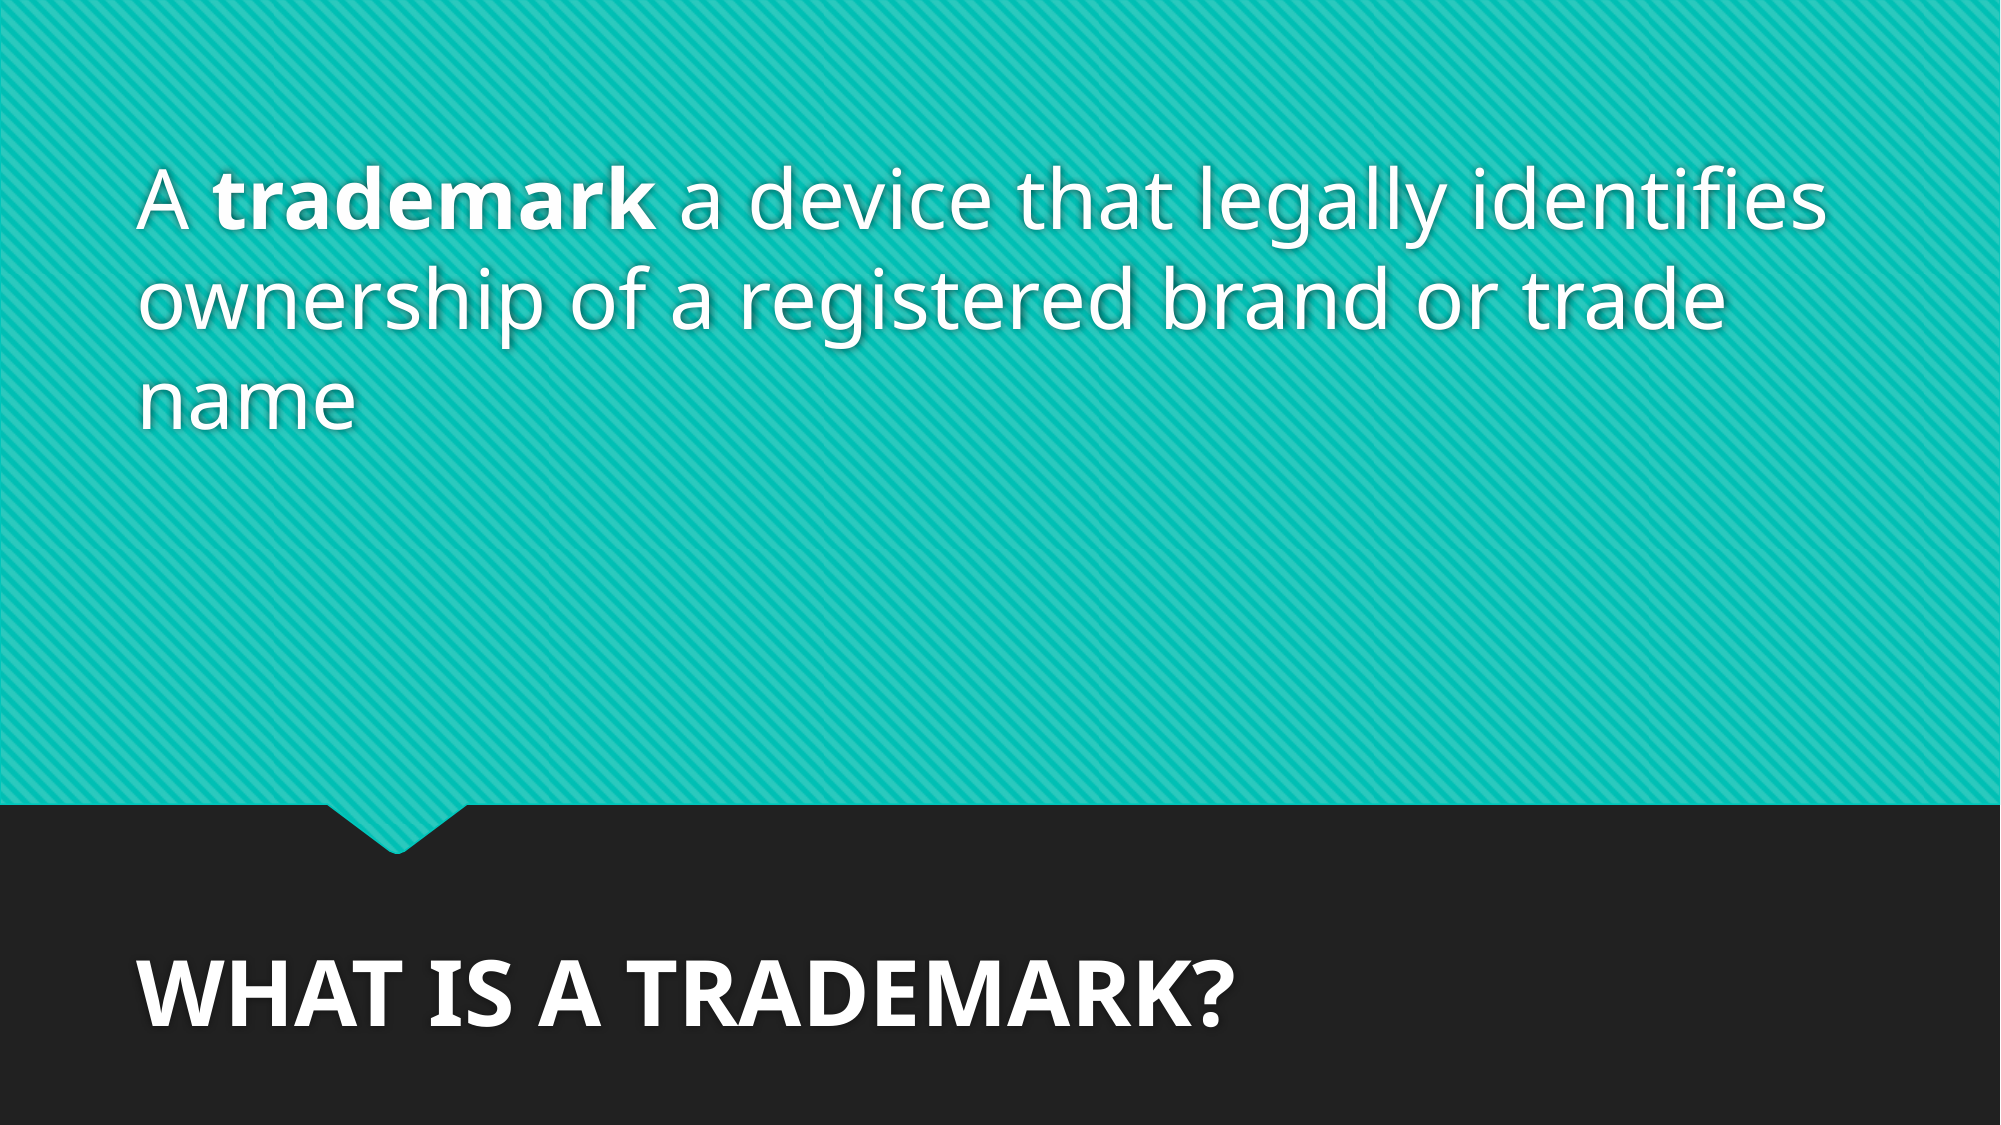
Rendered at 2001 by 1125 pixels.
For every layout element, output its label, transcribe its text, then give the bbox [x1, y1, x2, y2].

title A trademark a device that legally identifies ownership of a registered brand or trade name [121, 285, 1926, 454]
subtitle WHAT IS A TRADEMARK? [121, 927, 1856, 1057]
